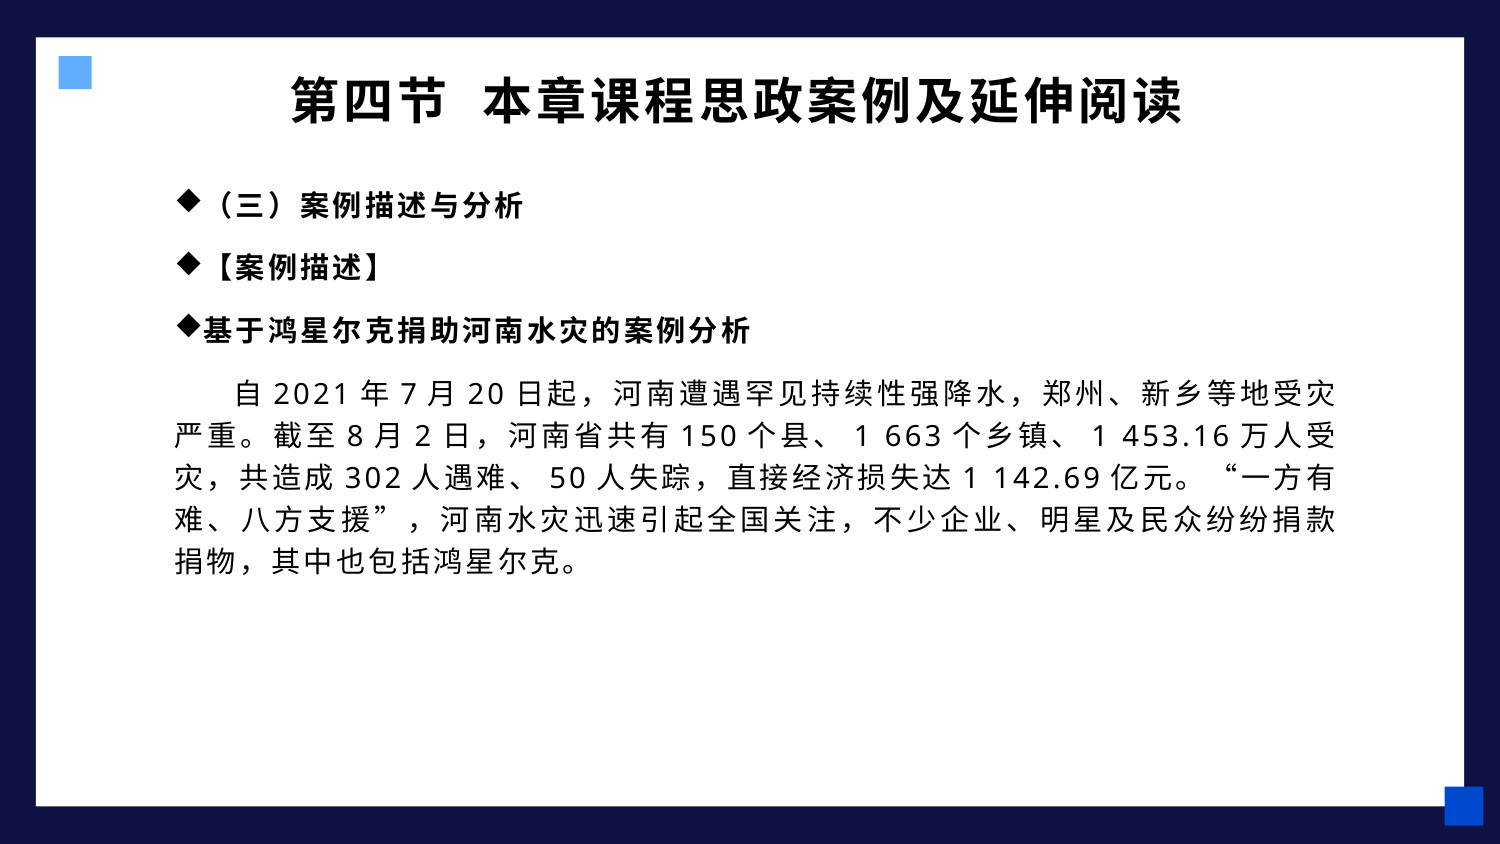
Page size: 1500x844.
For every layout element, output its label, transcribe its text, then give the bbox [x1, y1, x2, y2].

title 第四节 本章课程思政案例及延伸阅读 [141, 48, 1327, 139]
list （三）案例描述与分析 【案例描述】 基于鸿星尔克捐助河南水灾的案例分析 自2021年7月20日起，河南遭遇罕见持续性强降水，郑州、新乡等地受灾严重。截至8月2日，河南省共有150个县、1 663个乡镇、1 453.16万人受灾，共造成302人遇难、50人失踪，直接经济损失达1 142.69亿元。“一方有难、八方支援”，河南水灾迅速引起全国关注，不少企业、明星及民众纷纷捐款捐物，其中也包括鸿星尔克。 [157, 179, 1353, 605]
